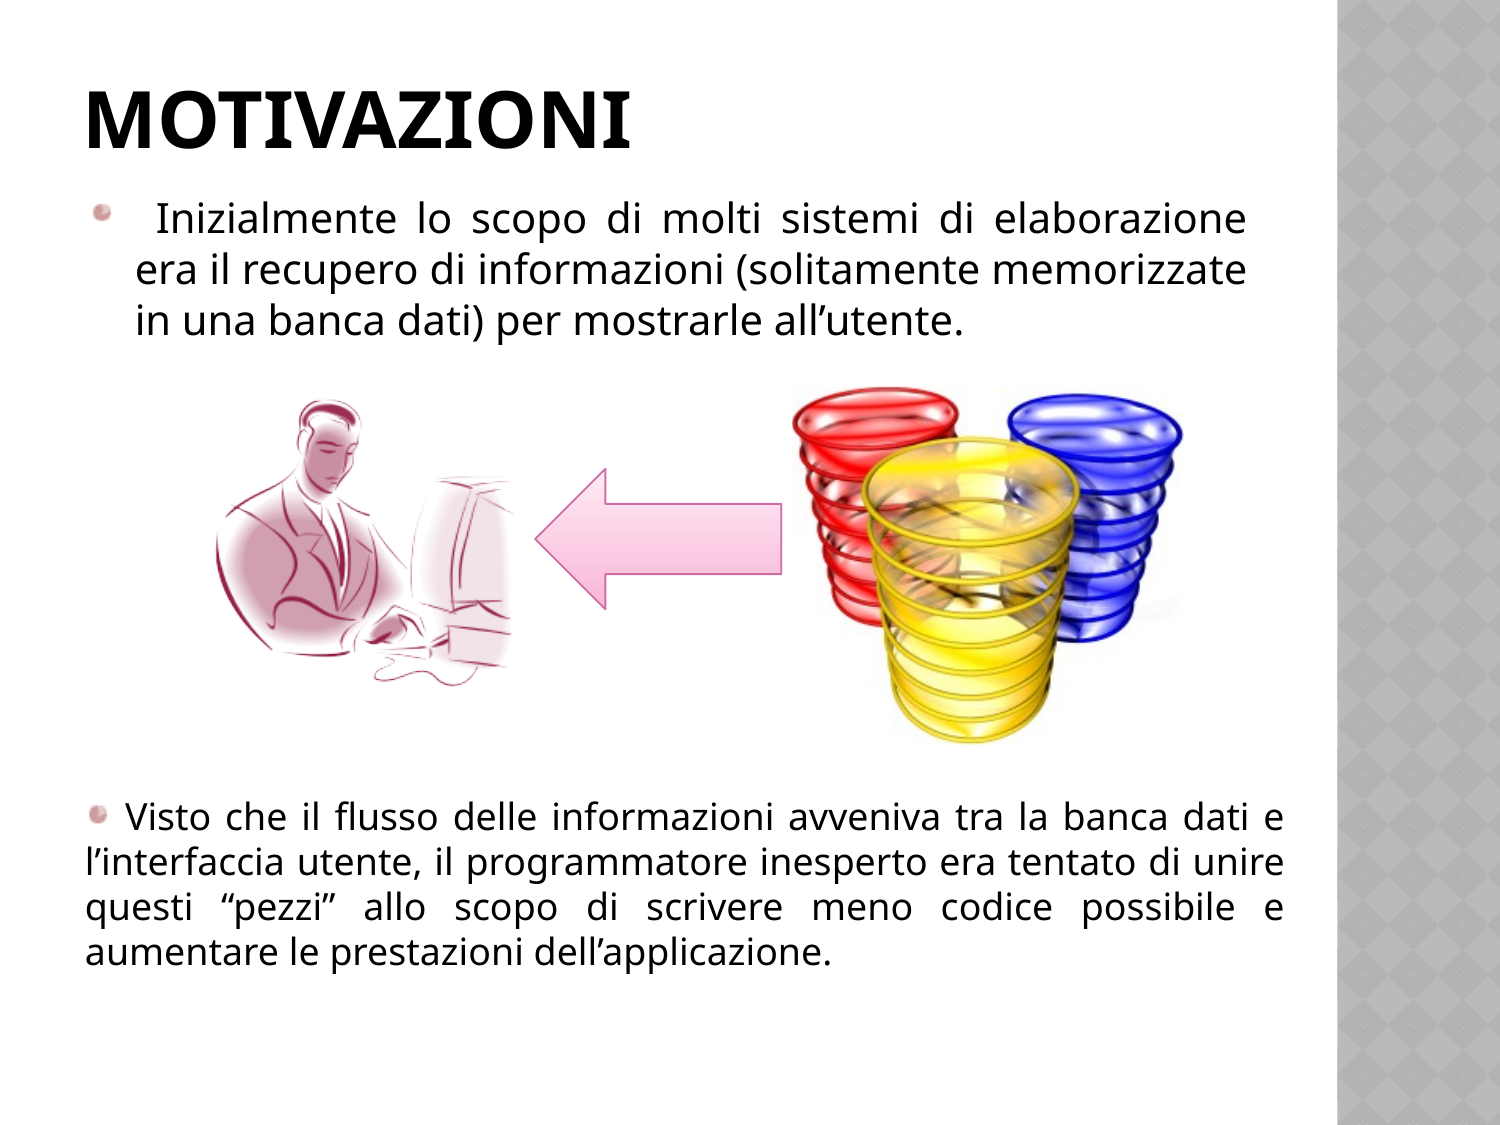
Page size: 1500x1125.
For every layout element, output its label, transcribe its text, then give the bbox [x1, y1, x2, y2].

picture [206, 397, 514, 690]
text_box Visto che il flusso delle informazioni avveniva tra la banca dati e l’interfaccia utente, il programmatore inesperto era tentato di unire questi “pezzi” allo scopo di scrivere meno codice possibile e aumentare le prestazioni dell’applicazione. [70, 785, 1301, 980]
text_box [534, 467, 783, 611]
picture [89, 200, 116, 226]
picture [85, 801, 112, 829]
list Inizialmente lo scopo di molti sistemi di elaborazione era il recupero di informazioni (solitamente memorizzate in una banca dati) per mostrarle all’utente. [75, 175, 1263, 364]
title MotivaZIONI [75, 52, 1263, 164]
picture [792, 386, 1185, 745]
